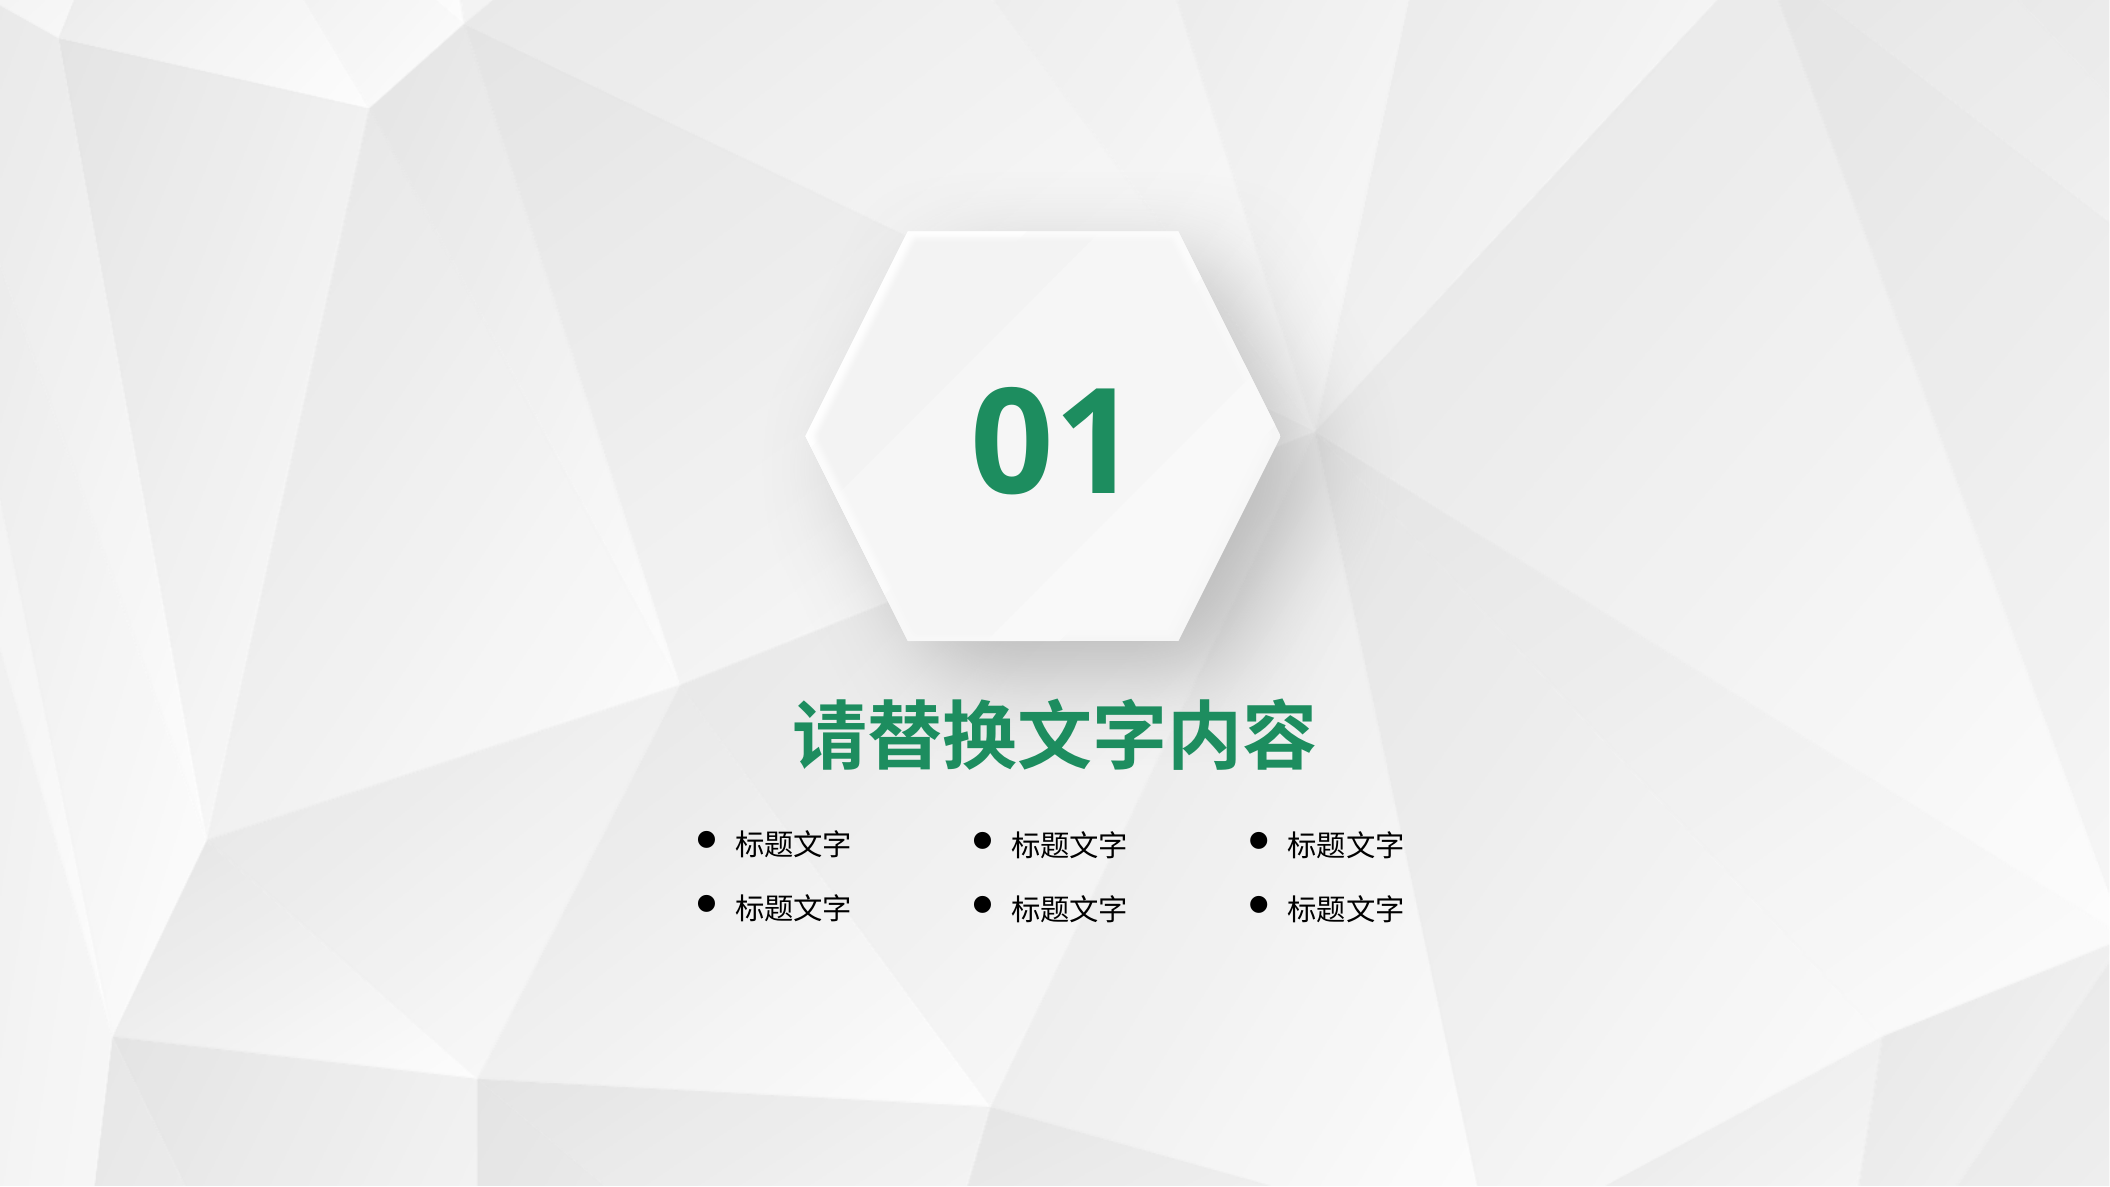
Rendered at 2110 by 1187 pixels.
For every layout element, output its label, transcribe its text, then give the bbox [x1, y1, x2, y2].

text_box 标题文字 [971, 890, 1247, 927]
text_box 标题文字 [1247, 827, 1711, 863]
text_box 请替换文字内容 [777, 681, 1332, 786]
text_box 标题文字 [971, 827, 1247, 863]
text_box 标题文字 [695, 890, 971, 926]
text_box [805, 231, 1281, 642]
text_box 标题文字 [1247, 890, 1711, 927]
text_box 标题文字 [695, 826, 1159, 862]
picture [0, 0, 2110, 1186]
